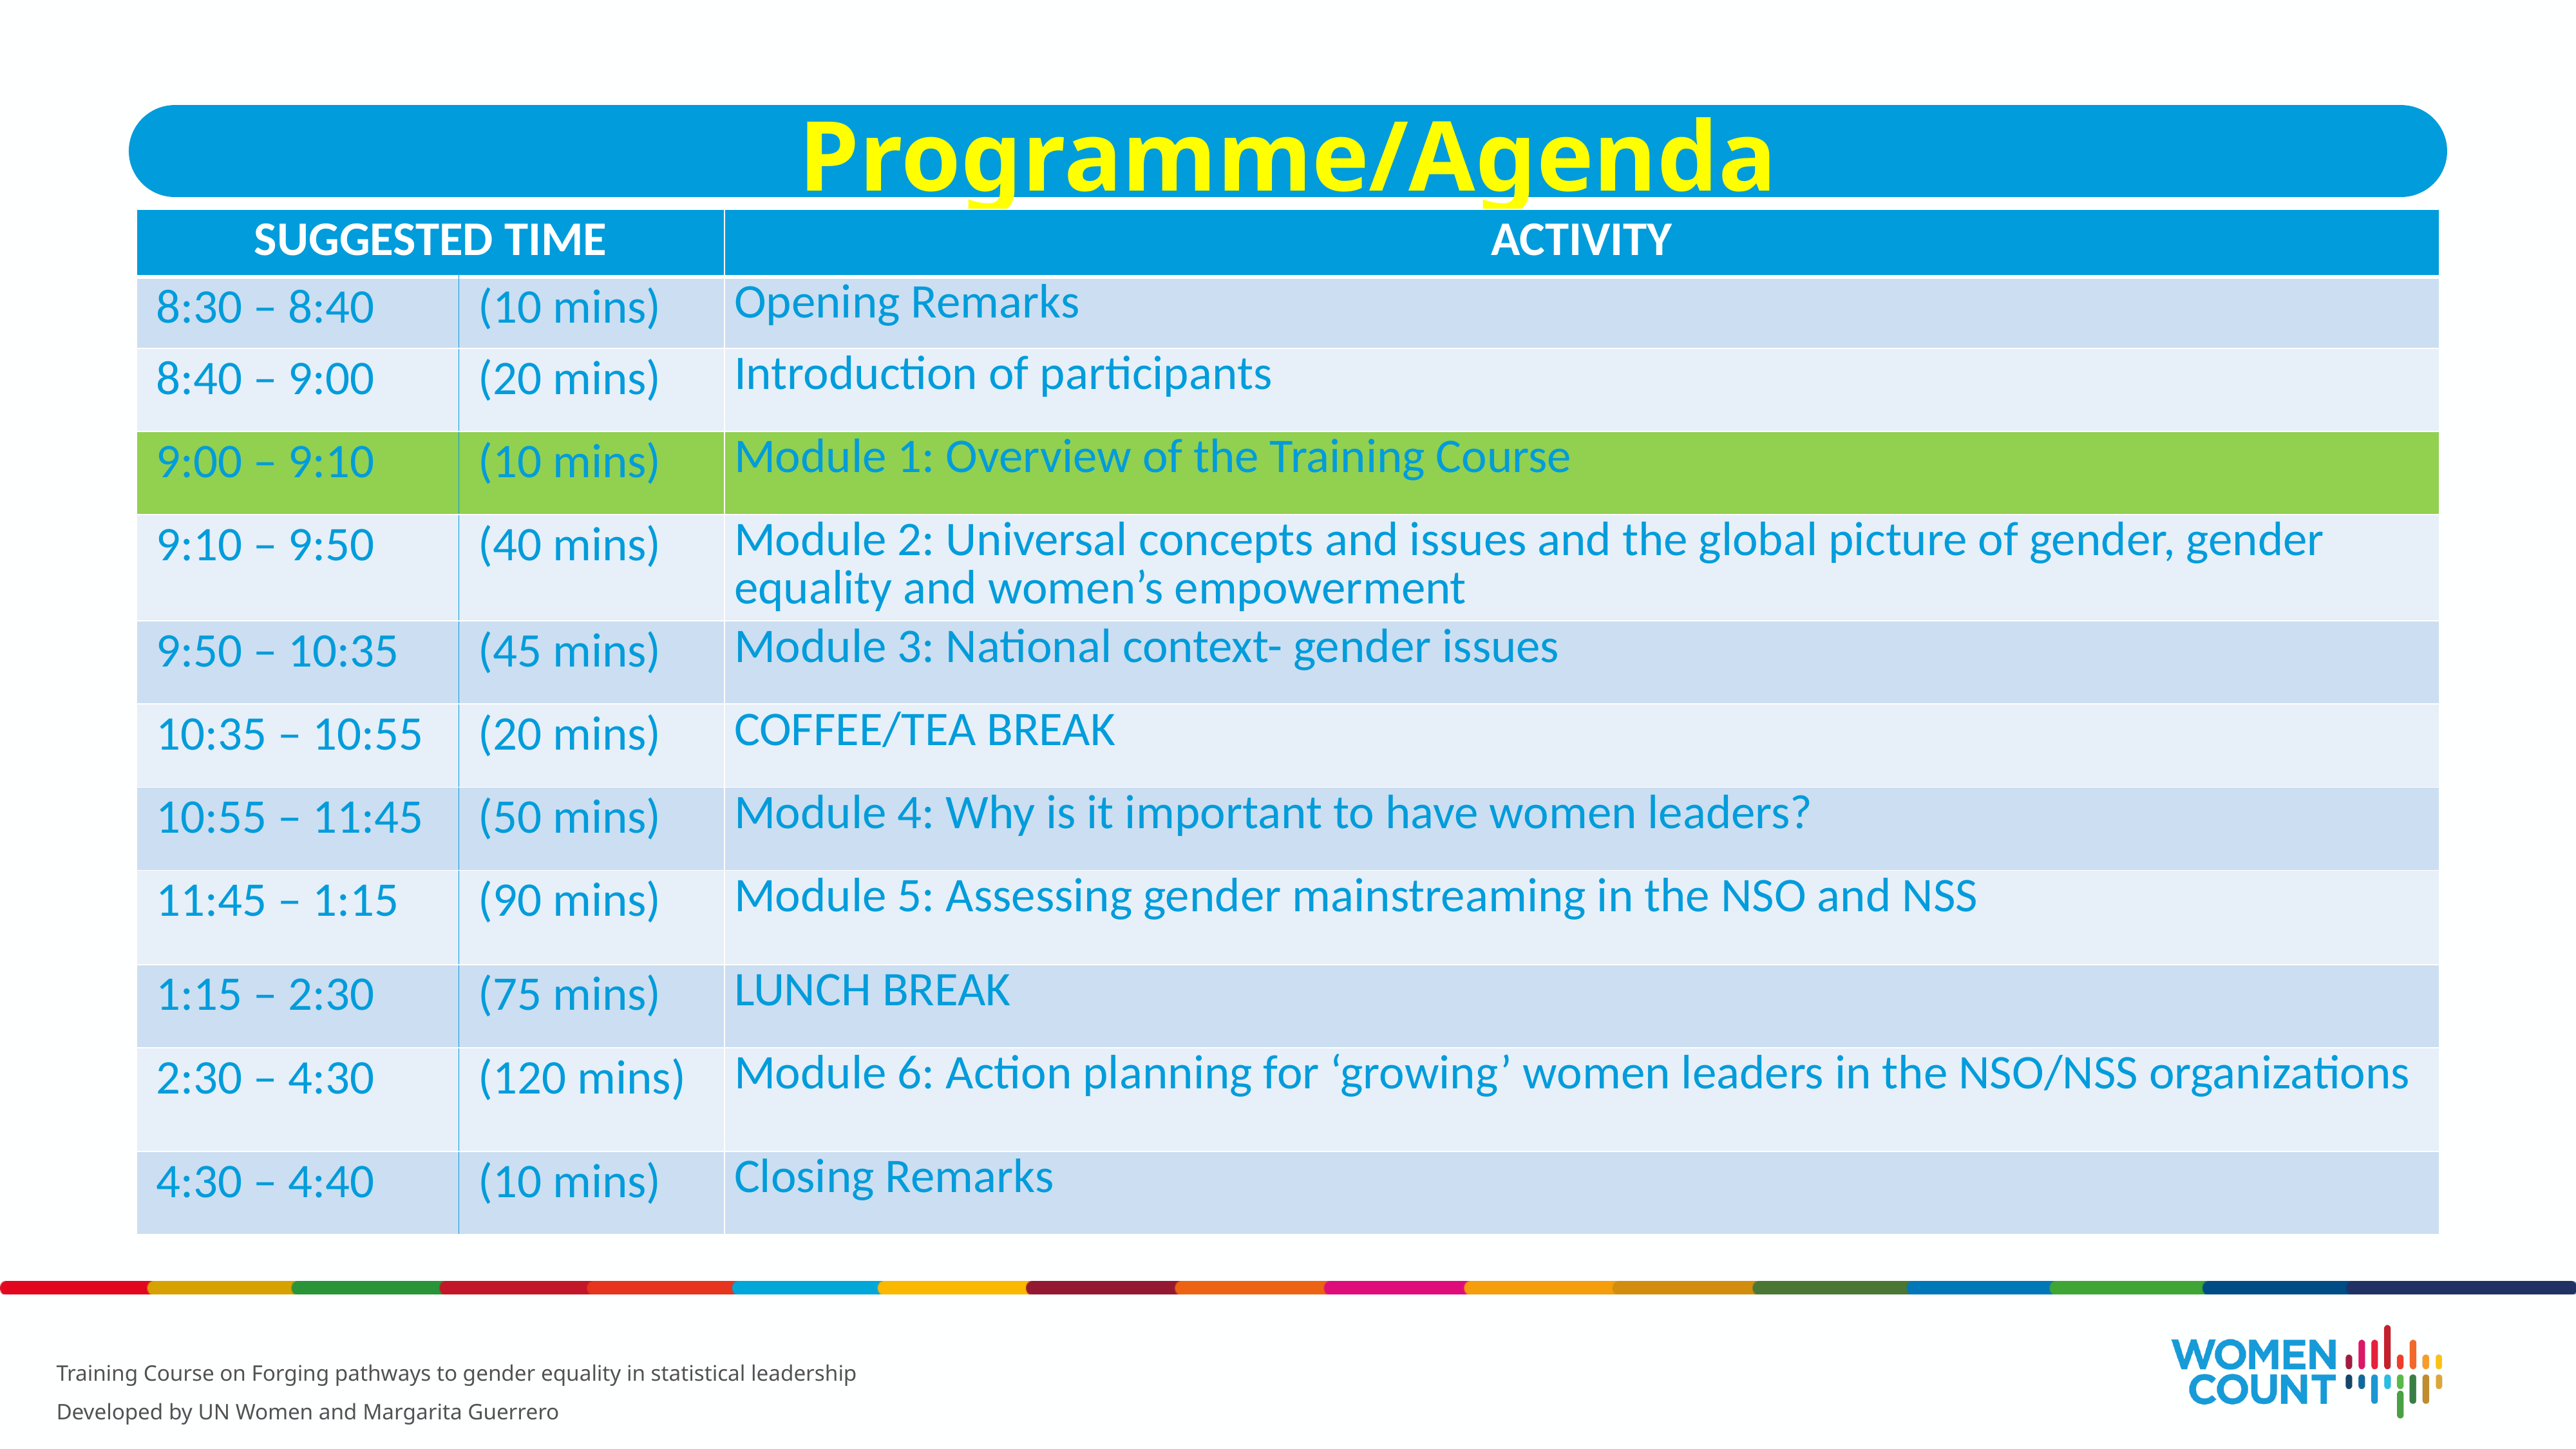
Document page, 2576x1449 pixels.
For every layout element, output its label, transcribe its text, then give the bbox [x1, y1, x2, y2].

table_cell (75 mins) [459, 965, 724, 1047]
table_cell 2:30 – 4:30 [137, 1048, 459, 1151]
table_cell (90 mins) [459, 871, 724, 964]
table_cell (10 mins) [459, 432, 724, 514]
table_header SUGGESTED TIME [137, 210, 724, 275]
table_cell (45 mins) [459, 621, 724, 703]
table_cell (10 mins) [459, 279, 724, 348]
table_cell (20 mins) [459, 705, 724, 787]
table_cell 10:35 – 10:55 [137, 705, 459, 787]
table_cell 9:10 – 9:50 [137, 515, 459, 620]
table_cell Module 6: Action planning for ‘growing’ women leaders in the NSO/NSS organizations [725, 1048, 2439, 1151]
table_cell Module 2: Universal concepts and issues and the global picture of gender, gender equality and women’s empowerment [725, 515, 2439, 620]
table_cell LUNCH BREAK [725, 965, 2439, 1047]
table_cell Module 1: Overview of the Training Course [725, 432, 2439, 514]
table_cell 10:55 – 11:45 [137, 788, 459, 870]
table_cell 9:50 – 10:35 [137, 621, 459, 703]
table_cell Module 5: Assessing gender mainstreaming in the NSO and NSS [725, 871, 2439, 964]
table_cell (10 mins) [459, 1152, 724, 1234]
table_cell 1:15 – 2:30 [137, 965, 459, 1047]
table_cell Introduction of participants [725, 349, 2439, 431]
text_box Training Course on Forging pathways to gender equality in statistical leadership Developed by UN Women and Margarita Guerrero [56, 1347, 1658, 1449]
table_cell 4:30 – 4:40 [137, 1152, 459, 1234]
table_cell (50 mins) [459, 788, 724, 870]
table_cell 8:40 – 9:00 [137, 349, 459, 431]
table_cell (20 mins) [459, 349, 724, 431]
table_cell 9:00 – 9:10 [137, 432, 459, 514]
table_cell Opening Remarks [725, 279, 2439, 348]
table_cell Module 4: Why is it important to have women leaders? [725, 788, 2439, 870]
table_cell (120 mins) [459, 1048, 724, 1151]
table_cell Closing Remarks [725, 1152, 2439, 1234]
table_cell 8:30 – 8:40 [137, 279, 459, 348]
table_header ACTIVITY [725, 210, 2439, 275]
table_cell 11:45 – 1:15 [137, 871, 459, 964]
table_cell (40 mins) [459, 515, 724, 620]
list Programme/Agenda [166, 94, 2410, 209]
table_cell COFFEE/TEA BREAK [725, 705, 2439, 787]
table_cell Module 3: National context- gender issues [725, 621, 2439, 703]
